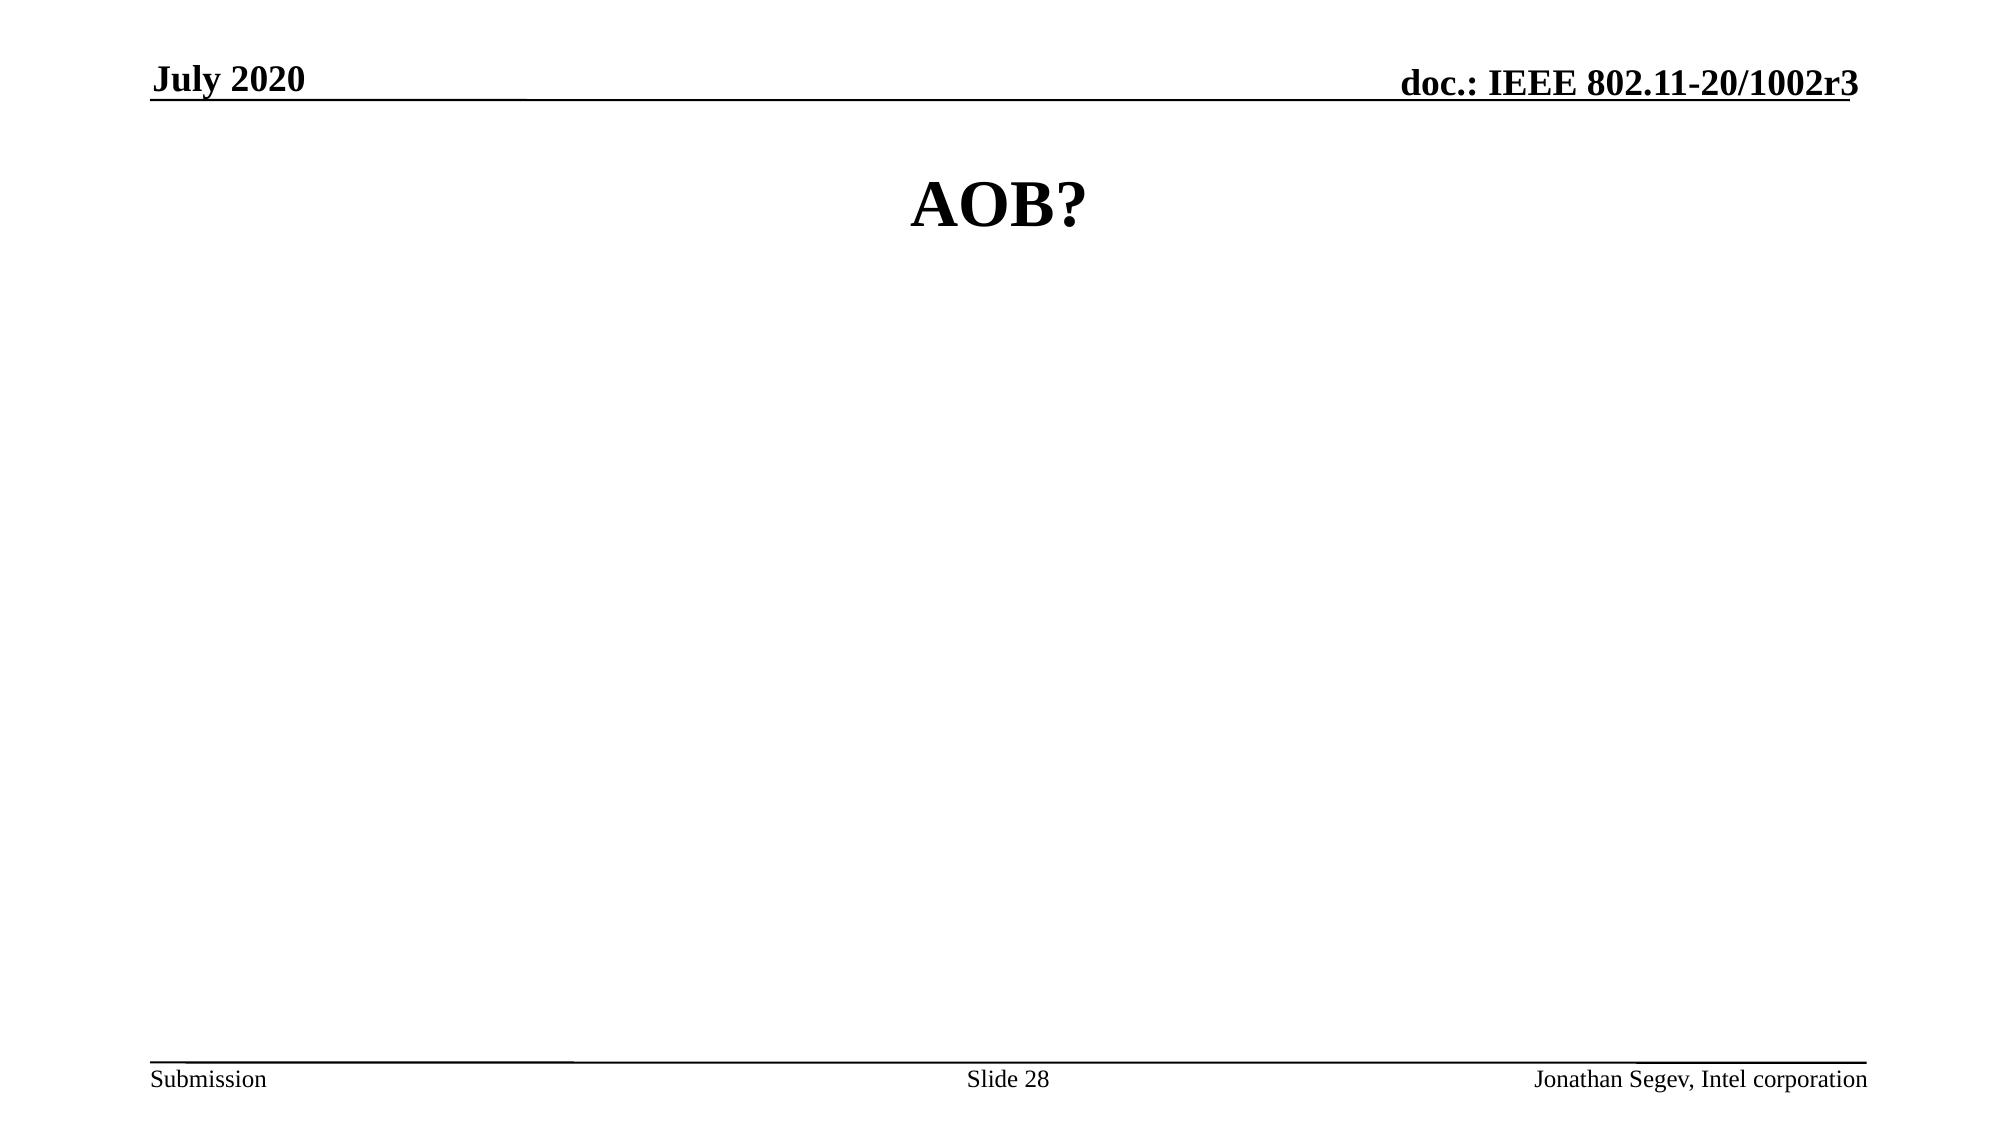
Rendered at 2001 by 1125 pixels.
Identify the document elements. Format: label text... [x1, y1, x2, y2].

footer Jonathan Segev, Intel corporation [1171, 1061, 1869, 1093]
title AOB? [149, 112, 1850, 288]
slide_number Slide 28 [950, 1061, 1067, 1123]
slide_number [152, 54, 563, 100]
